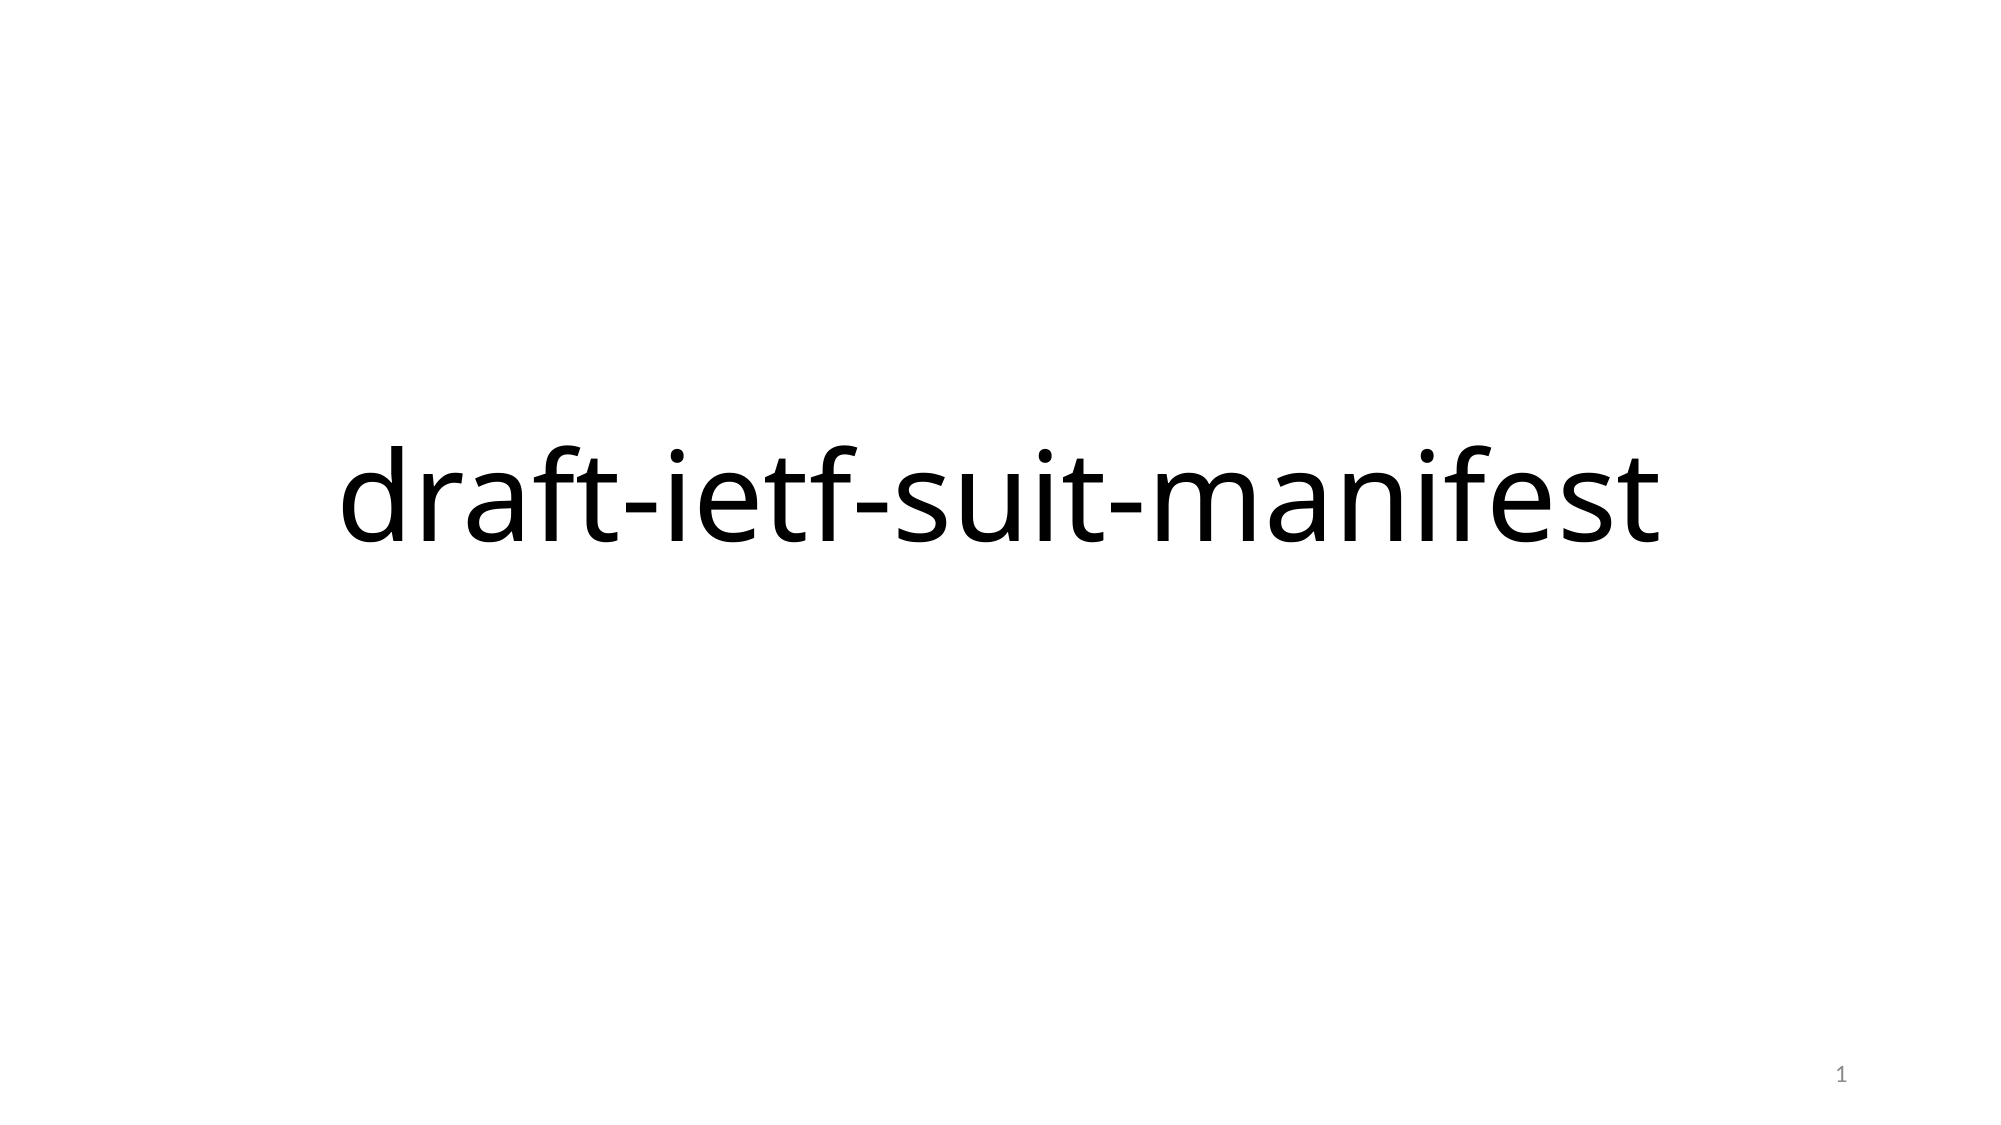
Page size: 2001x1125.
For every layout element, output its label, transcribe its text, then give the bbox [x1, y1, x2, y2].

slide_number 1 [1412, 1042, 1863, 1103]
title draft-ietf-suit-manifest [249, 184, 1750, 576]
